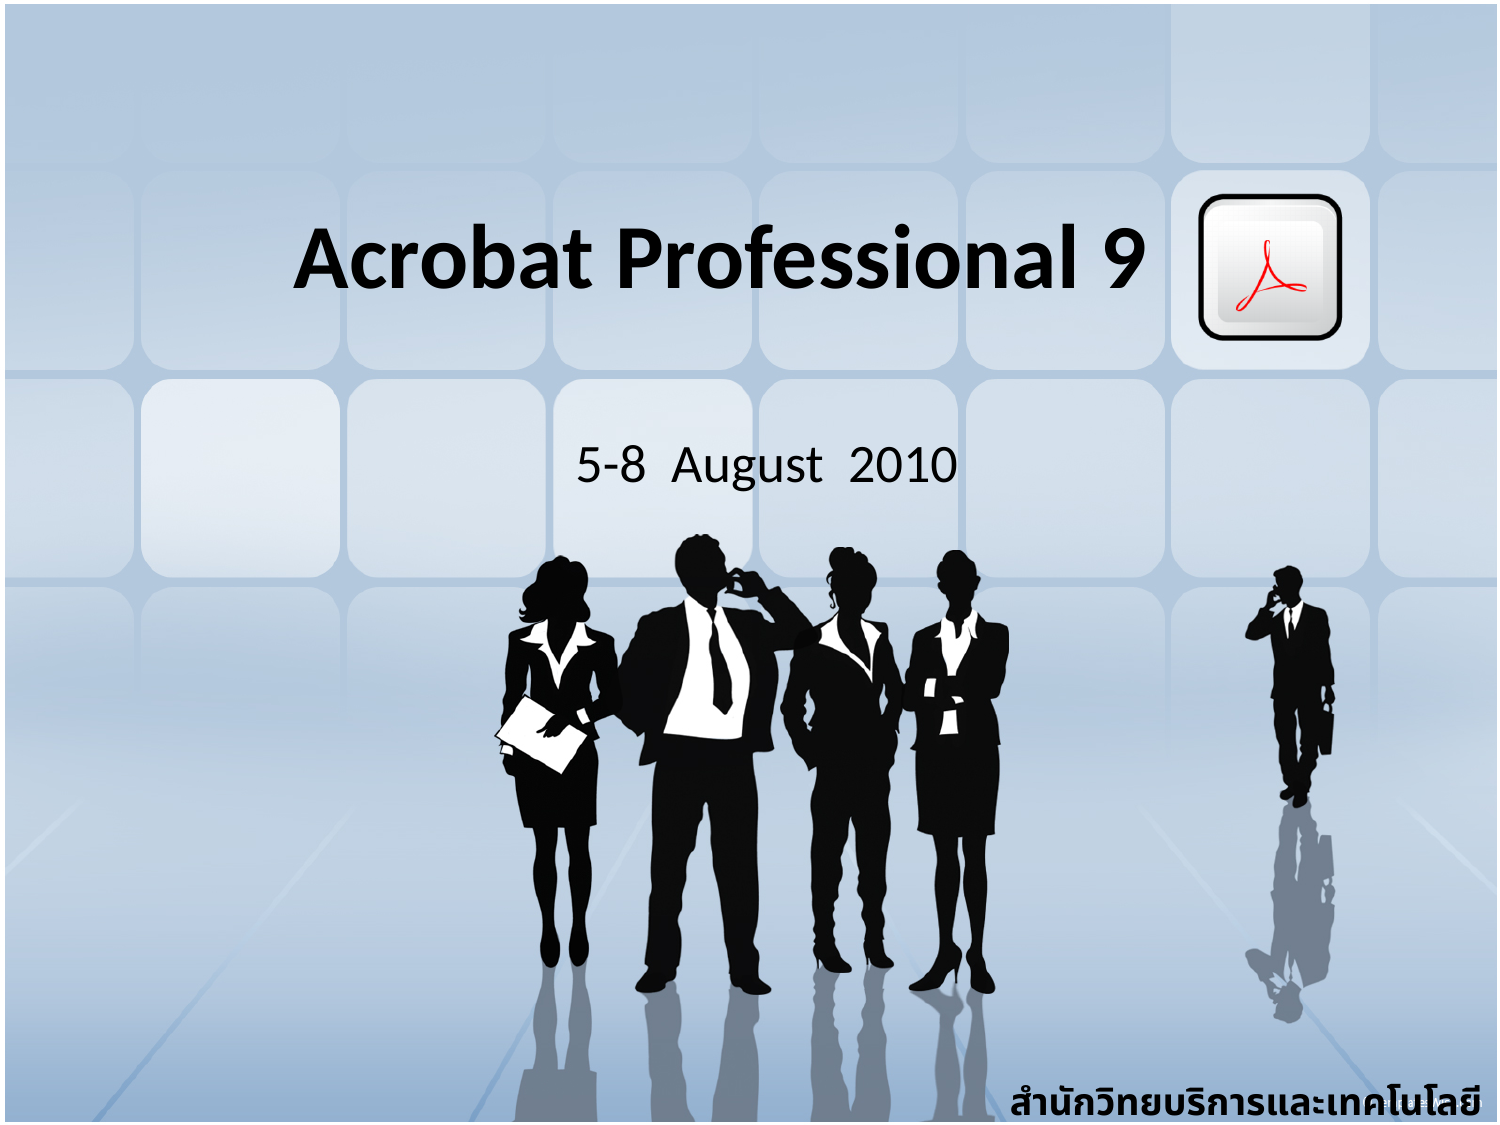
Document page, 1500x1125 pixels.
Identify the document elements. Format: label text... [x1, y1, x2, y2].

title Acrobat Professional 9 [112, 187, 1182, 317]
text_box 5-8 August 2010 [242, 420, 1292, 521]
picture [0, 0, 1500, 1125]
subtitle สำนักวิทยบริการและเทคโนโลยีสารสนเทศ [974, 1070, 1500, 1125]
